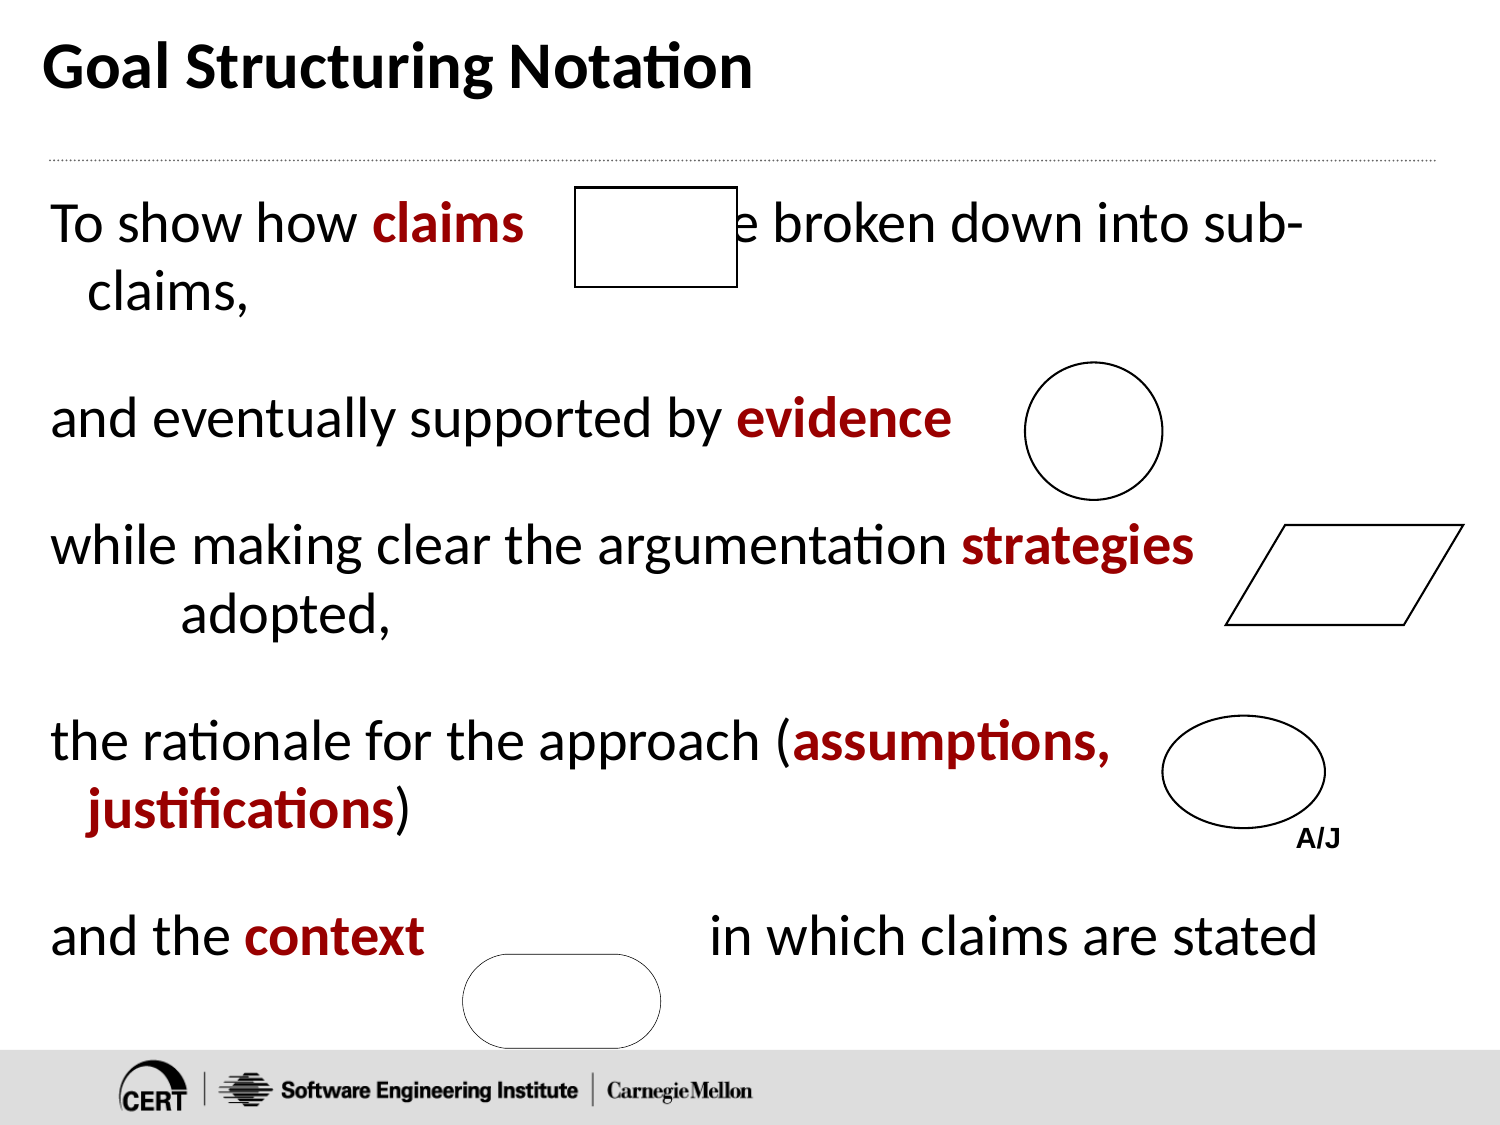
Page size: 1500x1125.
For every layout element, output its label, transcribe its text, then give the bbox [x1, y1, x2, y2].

picture [102, 1056, 765, 1117]
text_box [460, 952, 663, 1051]
text_box [1225, 525, 1464, 625]
text_box [574, 187, 738, 288]
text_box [1162, 715, 1401, 863]
list To show how claims are broken down into sub-claims, and eventually supported by evidence while making clear the argumentation strategies adopted, the rationale for the approach (assumptions, justifications) and the context in which claims are stated [49, 187, 1438, 1001]
title Goal Structuring Notation [42, 37, 1434, 155]
text_box [1024, 362, 1163, 500]
